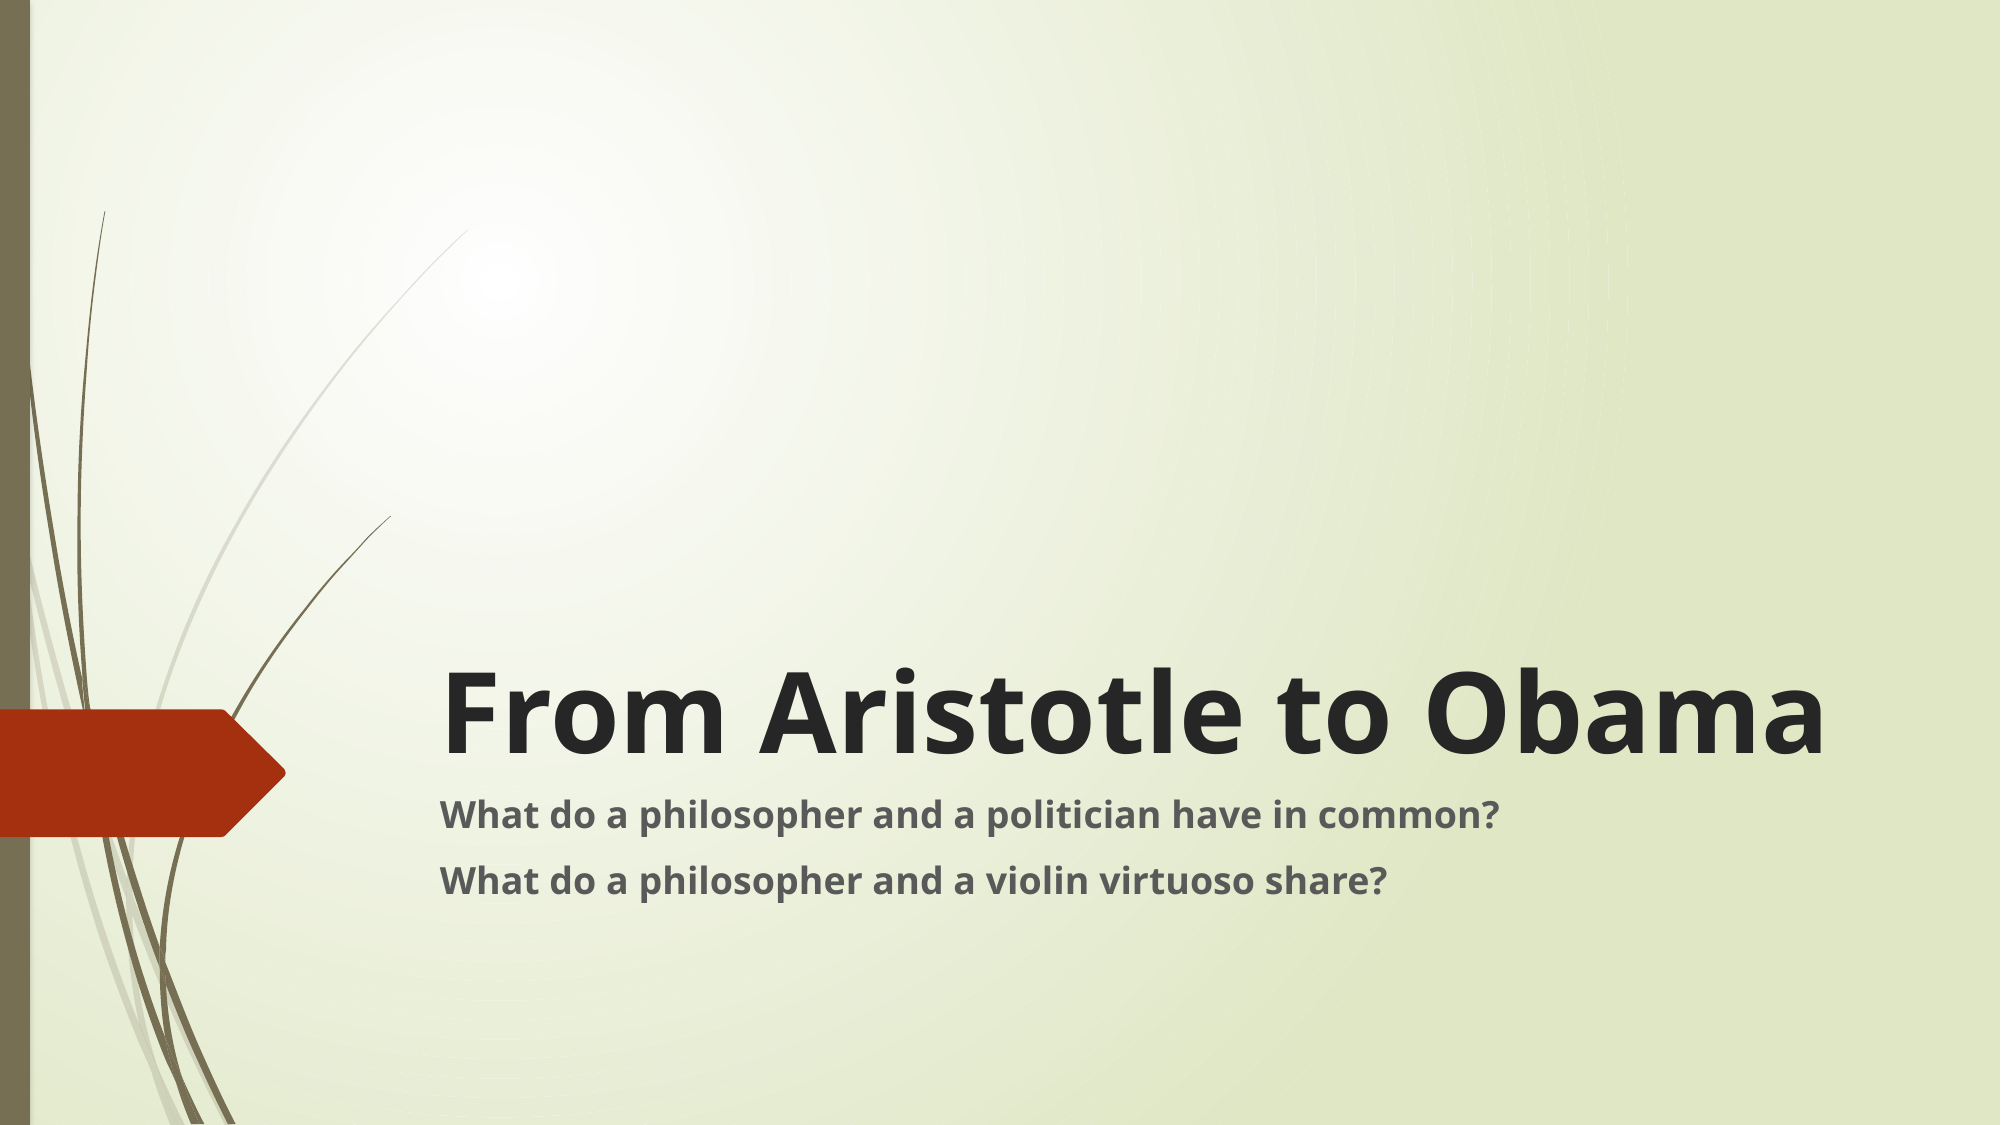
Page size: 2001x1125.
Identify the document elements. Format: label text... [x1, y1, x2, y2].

title From Aristotle to Obama [424, 412, 1888, 783]
subtitle What do a philosopher and a politician have in common? What do a philosopher and a violin virtuoso share? [424, 783, 1888, 969]
